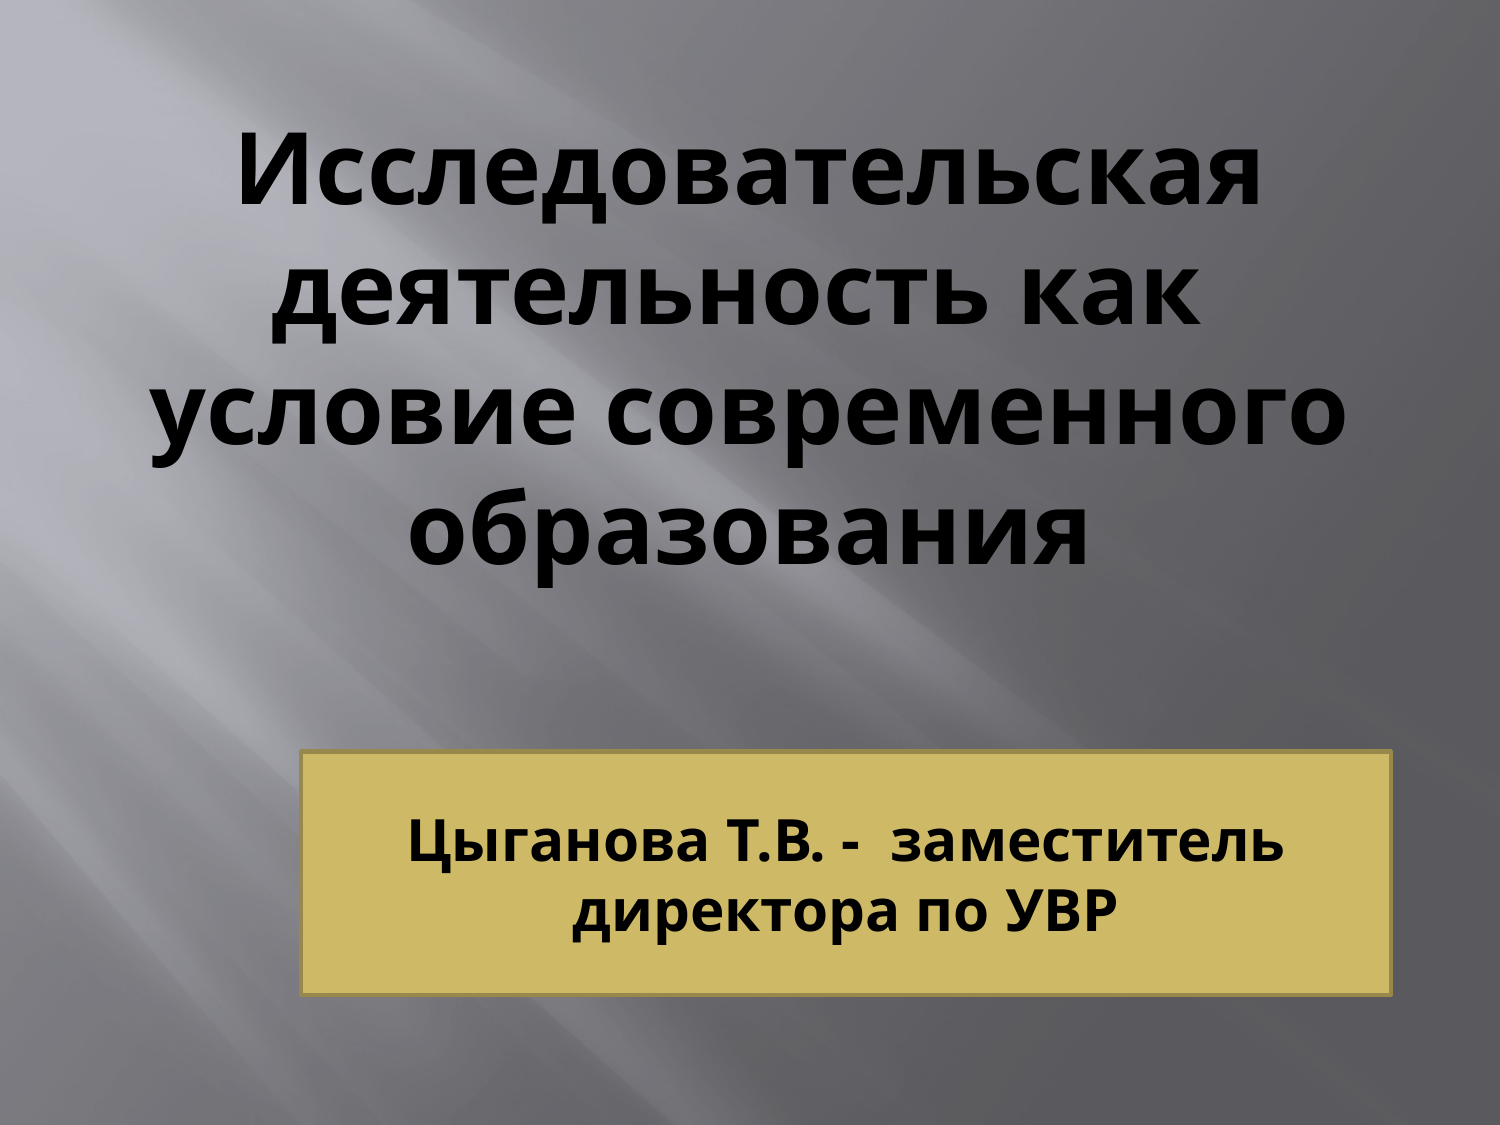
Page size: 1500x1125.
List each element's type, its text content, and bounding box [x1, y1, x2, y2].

title Исследовательская деятельность как условие современного образования [75, 45, 1425, 645]
text_box Цыганова Т.В. - заместитель директора по УВР [299, 749, 1393, 997]
